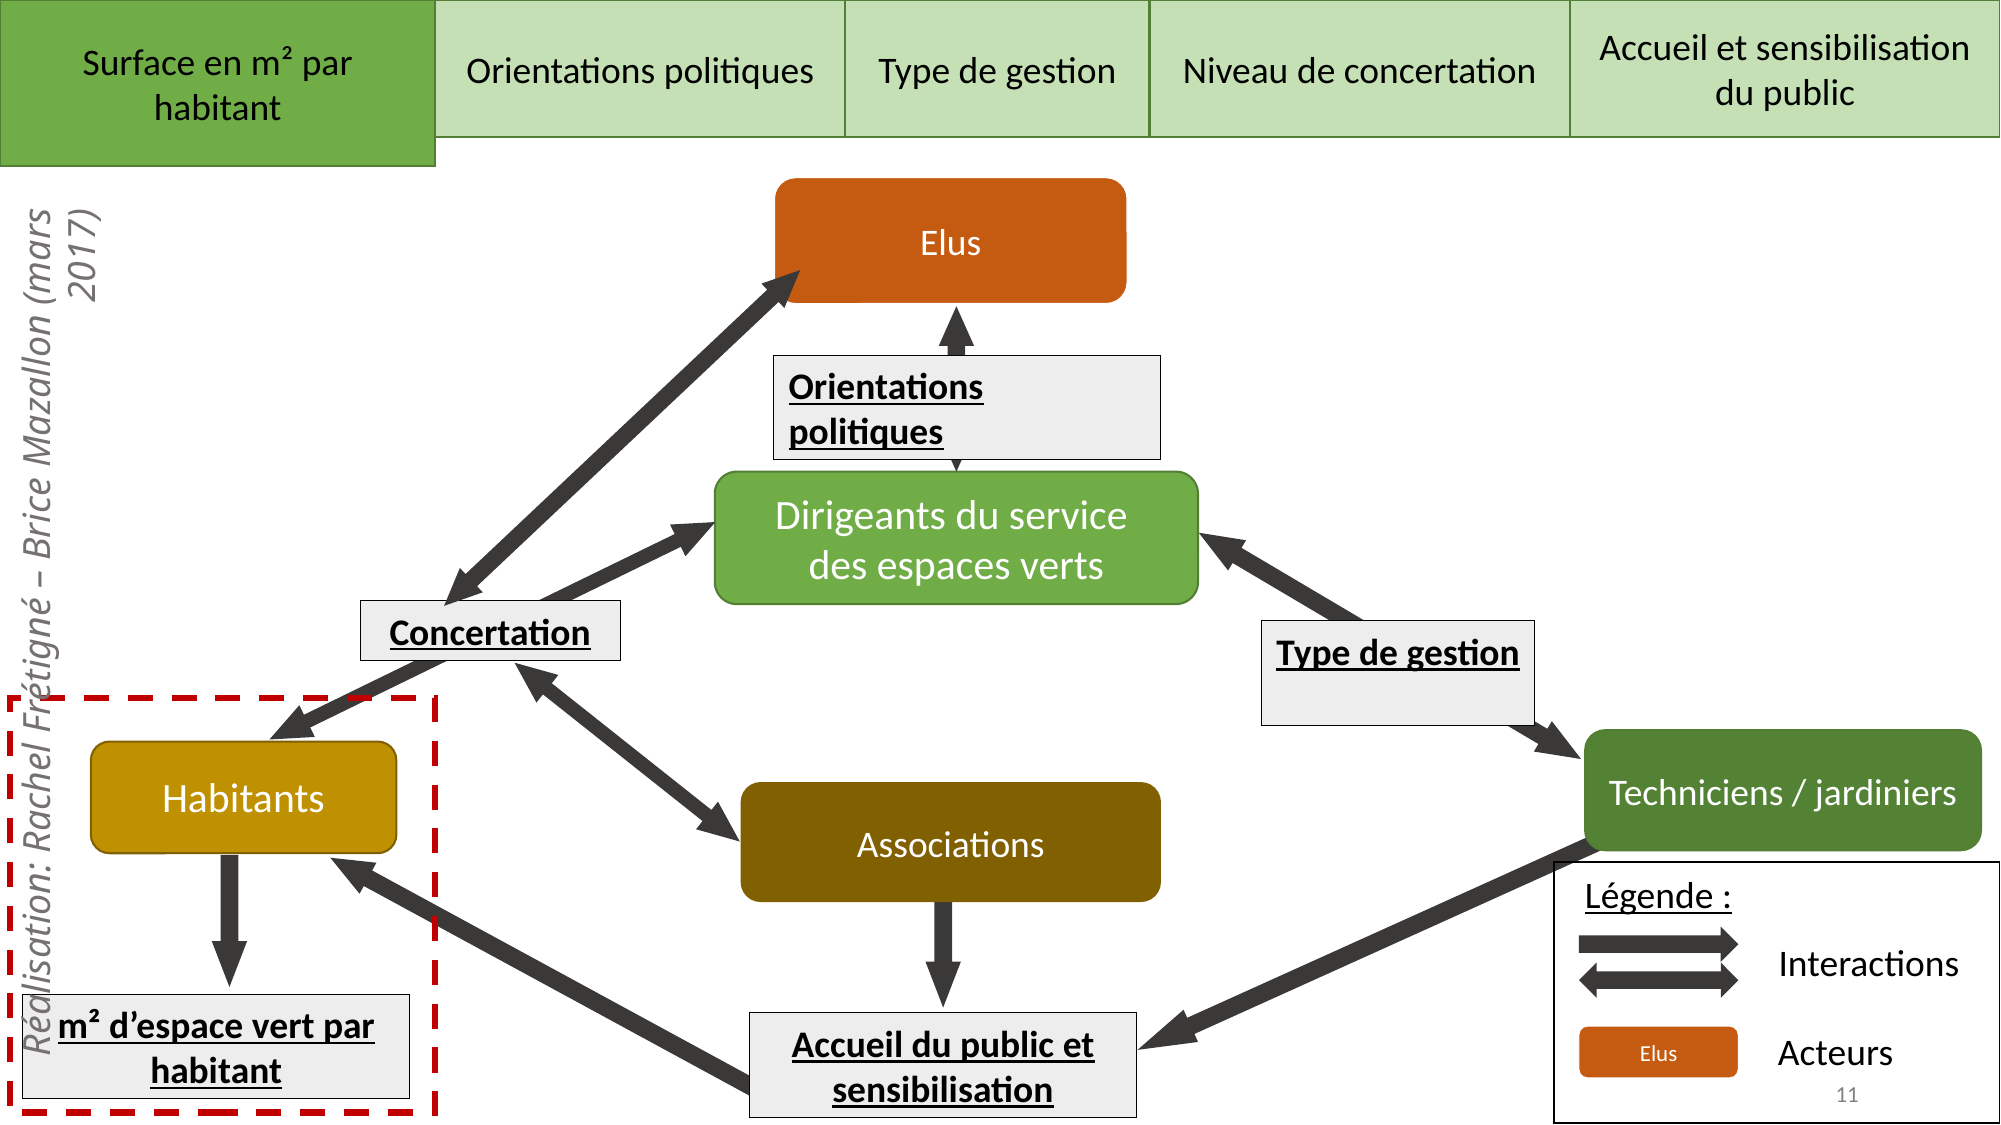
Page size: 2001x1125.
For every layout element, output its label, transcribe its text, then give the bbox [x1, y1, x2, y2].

text_box Associations [739, 780, 1162, 904]
text_box Type de gestion [1261, 620, 1535, 726]
text_box Orientations politiques [773, 355, 1161, 460]
text_box Concertation [360, 600, 621, 661]
text_box Accueil et sensibilisation du public [1569, 0, 2000, 138]
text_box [714, 471, 1199, 605]
text_box [536, 521, 714, 600]
text_box [512, 661, 742, 844]
text_box Surface en m² par habitant [0, 0, 436, 167]
text_box [442, 268, 803, 608]
text_box [337, 661, 449, 697]
text_box [1199, 531, 1366, 620]
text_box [1554, 862, 2000, 1124]
text_box Niveau de concertation [1148, 0, 1569, 138]
text_box [950, 460, 963, 471]
text_box Elus [773, 177, 1128, 305]
text_box Orientations politiques [434, 0, 844, 138]
text_box [110, 697, 436, 1114]
text_box [924, 904, 963, 1011]
text_box [436, 904, 749, 1097]
text_box [1505, 719, 1584, 761]
text_box [937, 303, 976, 355]
text_box [1137, 837, 1603, 1051]
text_box Techniciens / jardiniers [1584, 729, 1983, 852]
text_box Réalisation: Rachel Frétigné – Brice Mazallon (mars 2017) [5, 194, 110, 1125]
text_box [90, 741, 397, 854]
text_box Accueil du public et sensibilisation [749, 1012, 1137, 1118]
text_box Type de gestion [844, 0, 1148, 138]
